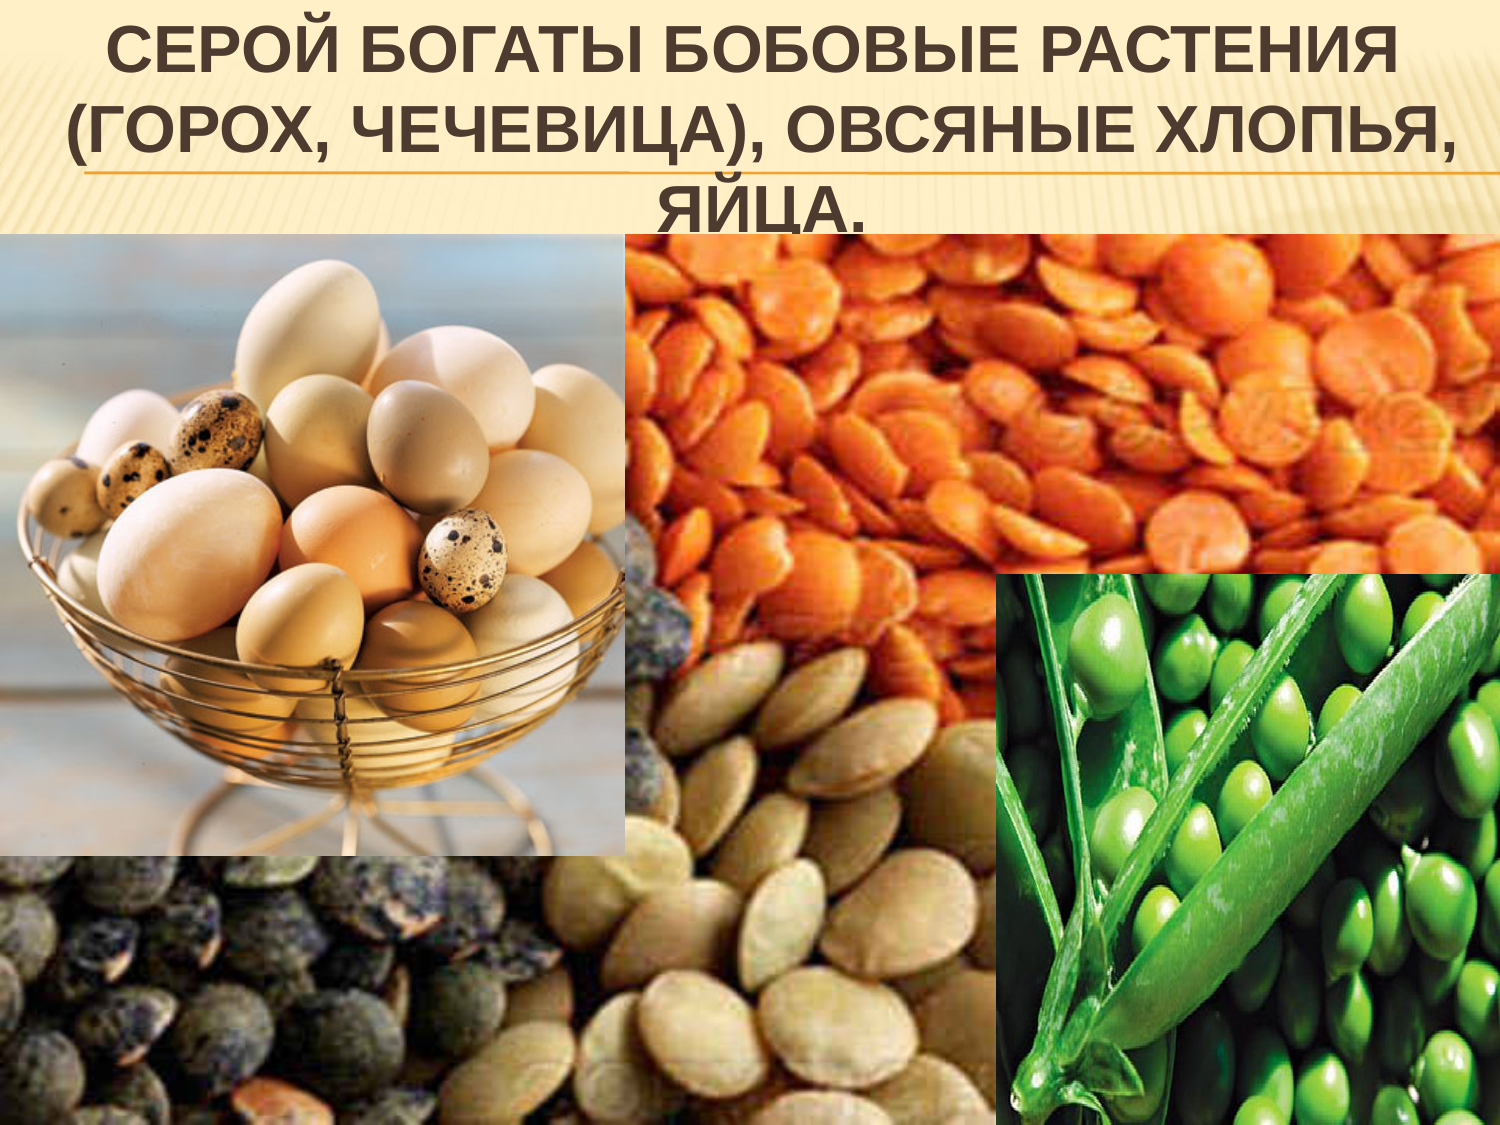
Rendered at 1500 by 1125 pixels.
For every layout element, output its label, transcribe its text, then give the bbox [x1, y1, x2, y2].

picture [0, 234, 1500, 1125]
title Серой богаты бобовые растения (горох, чечевица), овсяные хлопья, яйца. [50, 19, 1475, 232]
